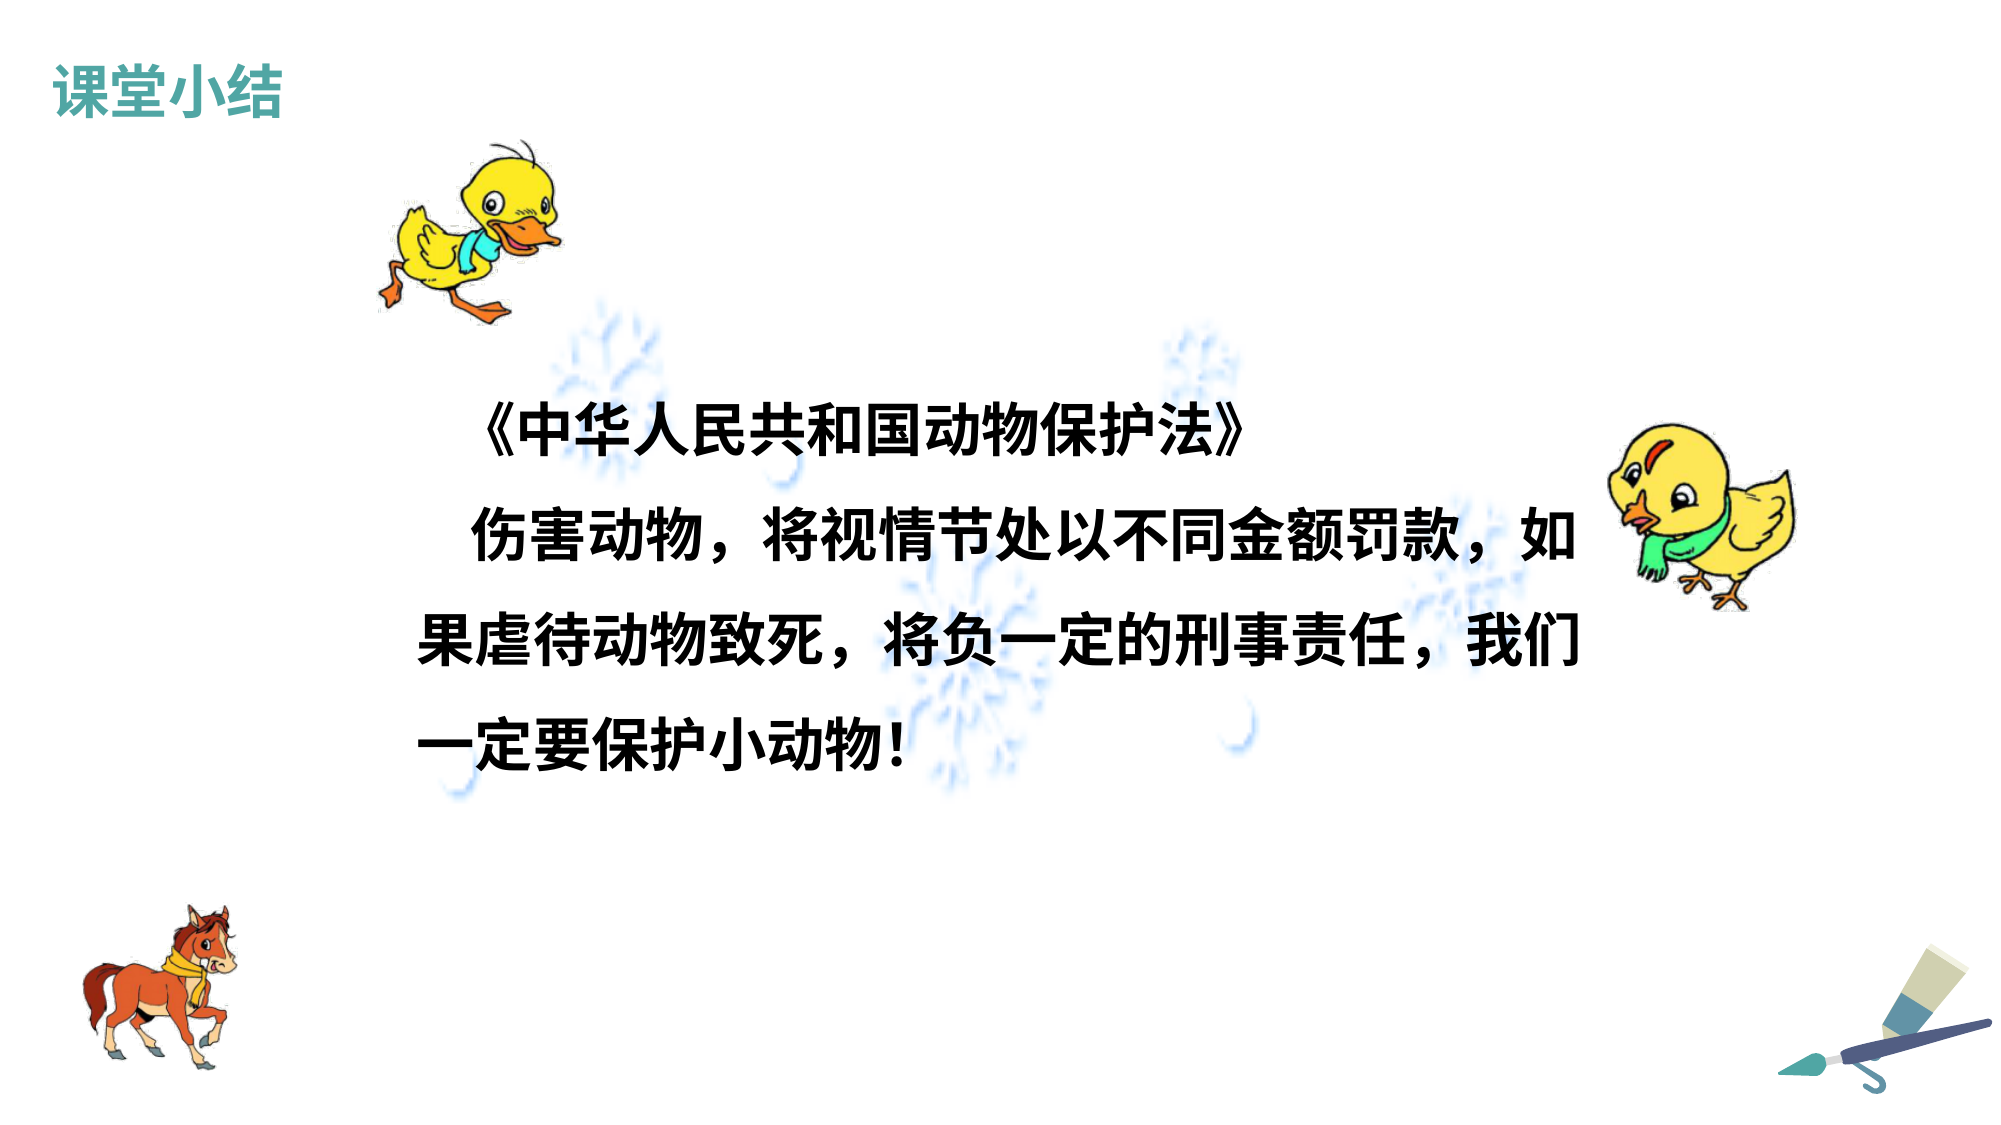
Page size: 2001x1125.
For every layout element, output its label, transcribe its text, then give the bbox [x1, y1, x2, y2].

picture [78, 901, 241, 1073]
text_box 《中华人民共和国动物保护法》 伤害动物，将视情节处以不同金额罚款，如果虐待动物致死，将负一定的刑事责任，我们一定要保护小动物！ [1542, 385, 1598, 786]
picture [1605, 420, 1798, 613]
text_box 课堂小结 [36, 48, 356, 133]
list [397, 251, 1542, 818]
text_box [1811, 945, 1974, 1125]
picture [376, 138, 565, 327]
